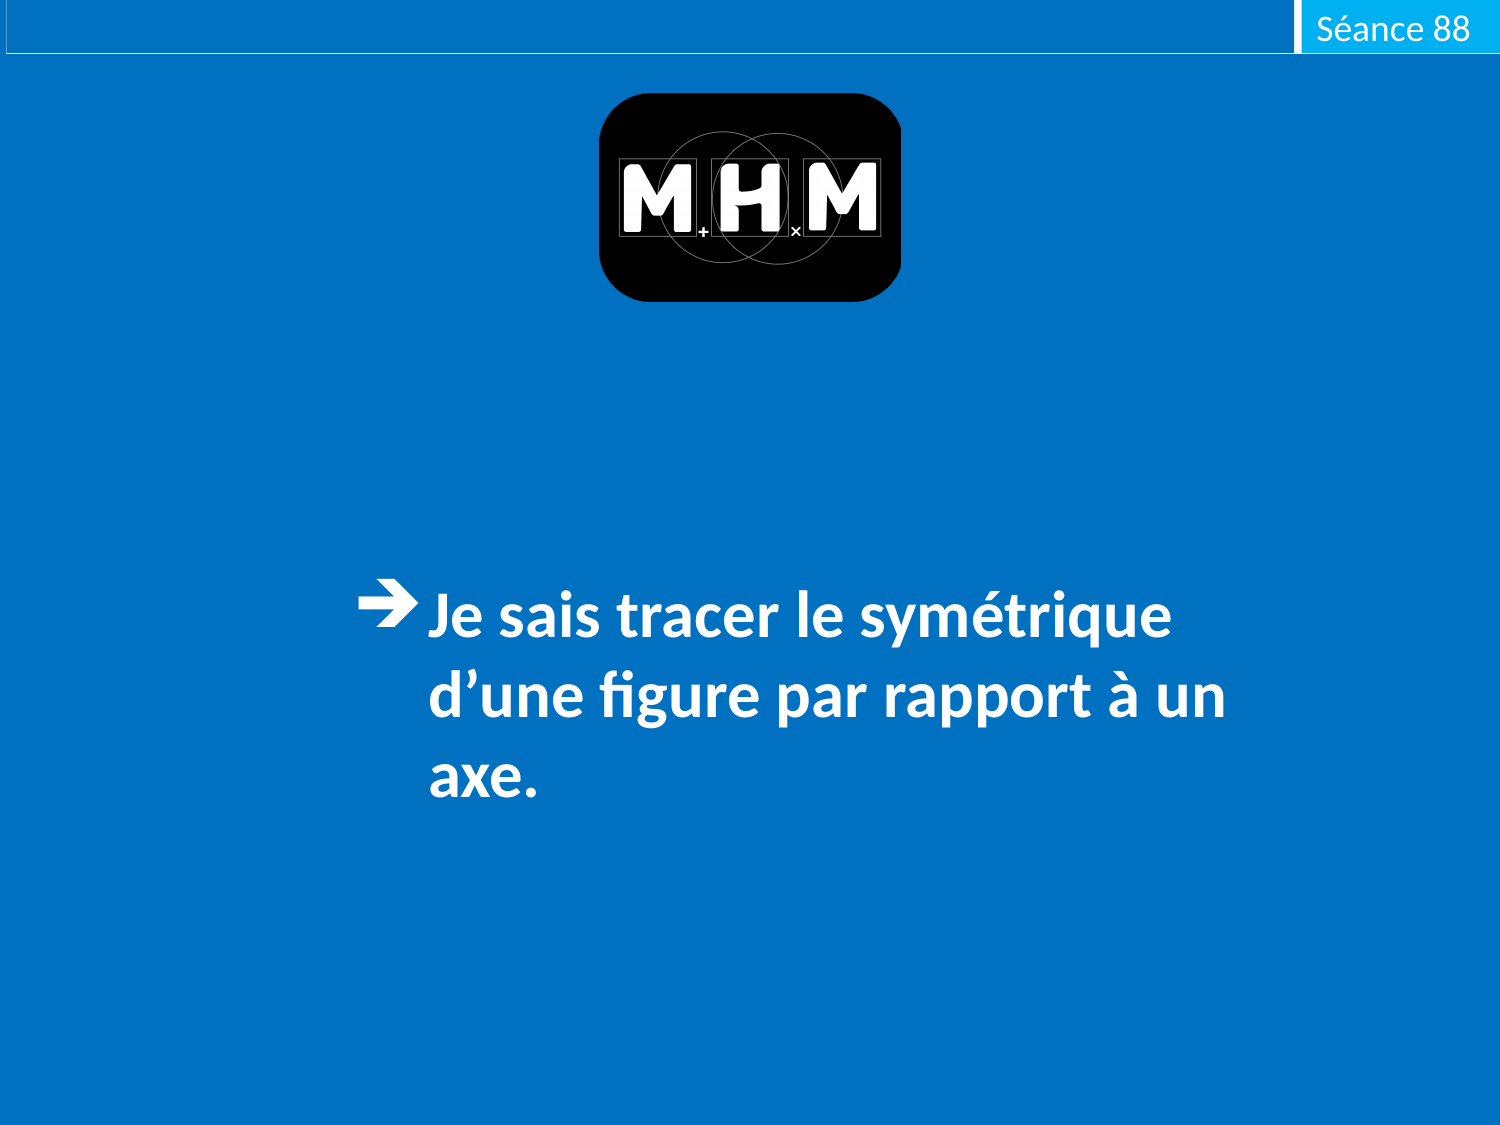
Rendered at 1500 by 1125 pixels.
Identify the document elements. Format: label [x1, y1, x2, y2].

text_box [0, 54, 1500, 1125]
